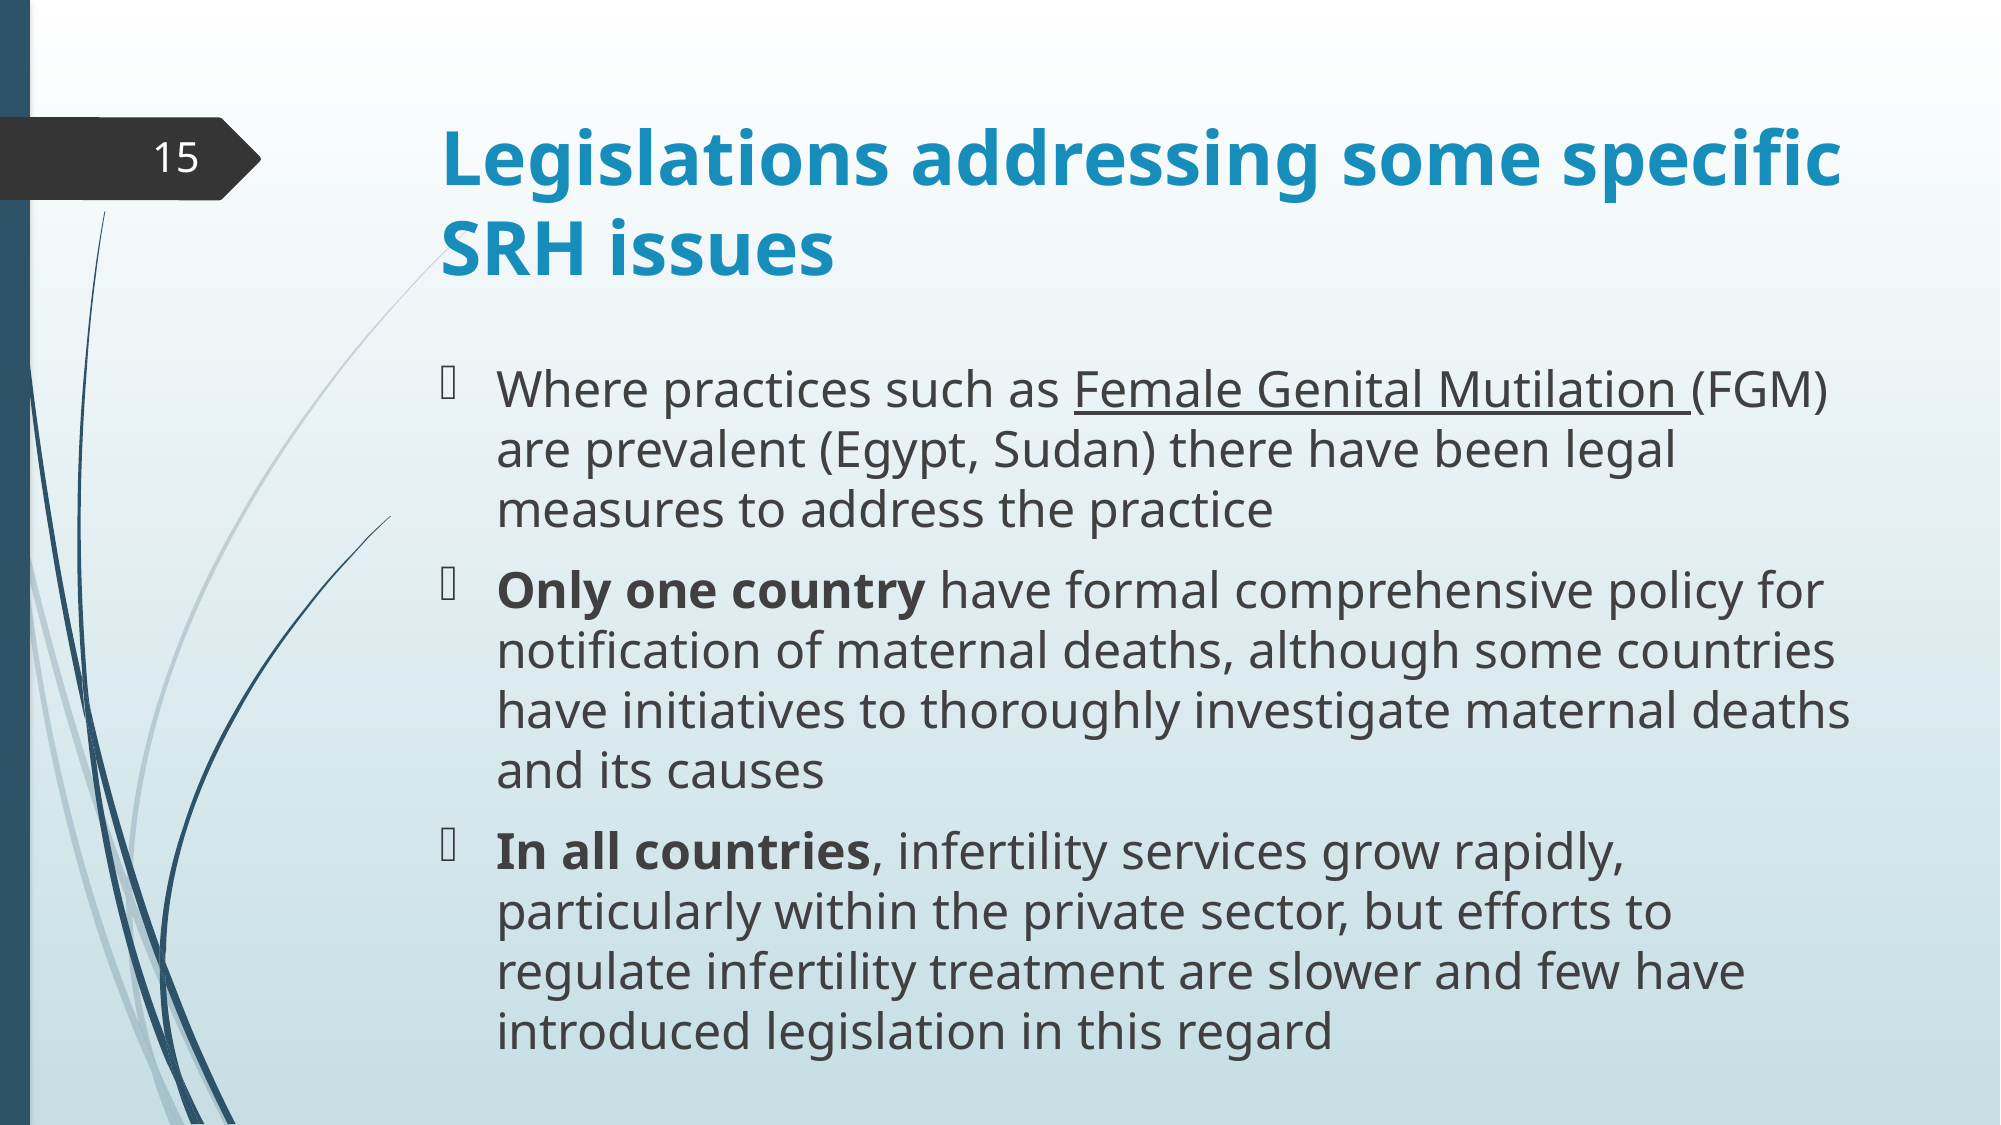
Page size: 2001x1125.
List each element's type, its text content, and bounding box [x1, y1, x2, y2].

title Legislations addressing some specific SRH issues [425, 102, 1888, 313]
list Where practices such as Female Genital Mutilation (FGM) are prevalent (Egypt, Sudan) there have been legal measures to address the practice Only one country have formal comprehensive policy for notification of maternal deaths, although some countries have initiatives to thoroughly investigate maternal deaths and its causes In all countries, infertility services grow rapidly, particularly within the private sector, but efforts to regulate infertility treatment are slower and few have introduced legislation in this regard [424, 350, 1888, 970]
slide_number 15 [87, 129, 216, 190]
